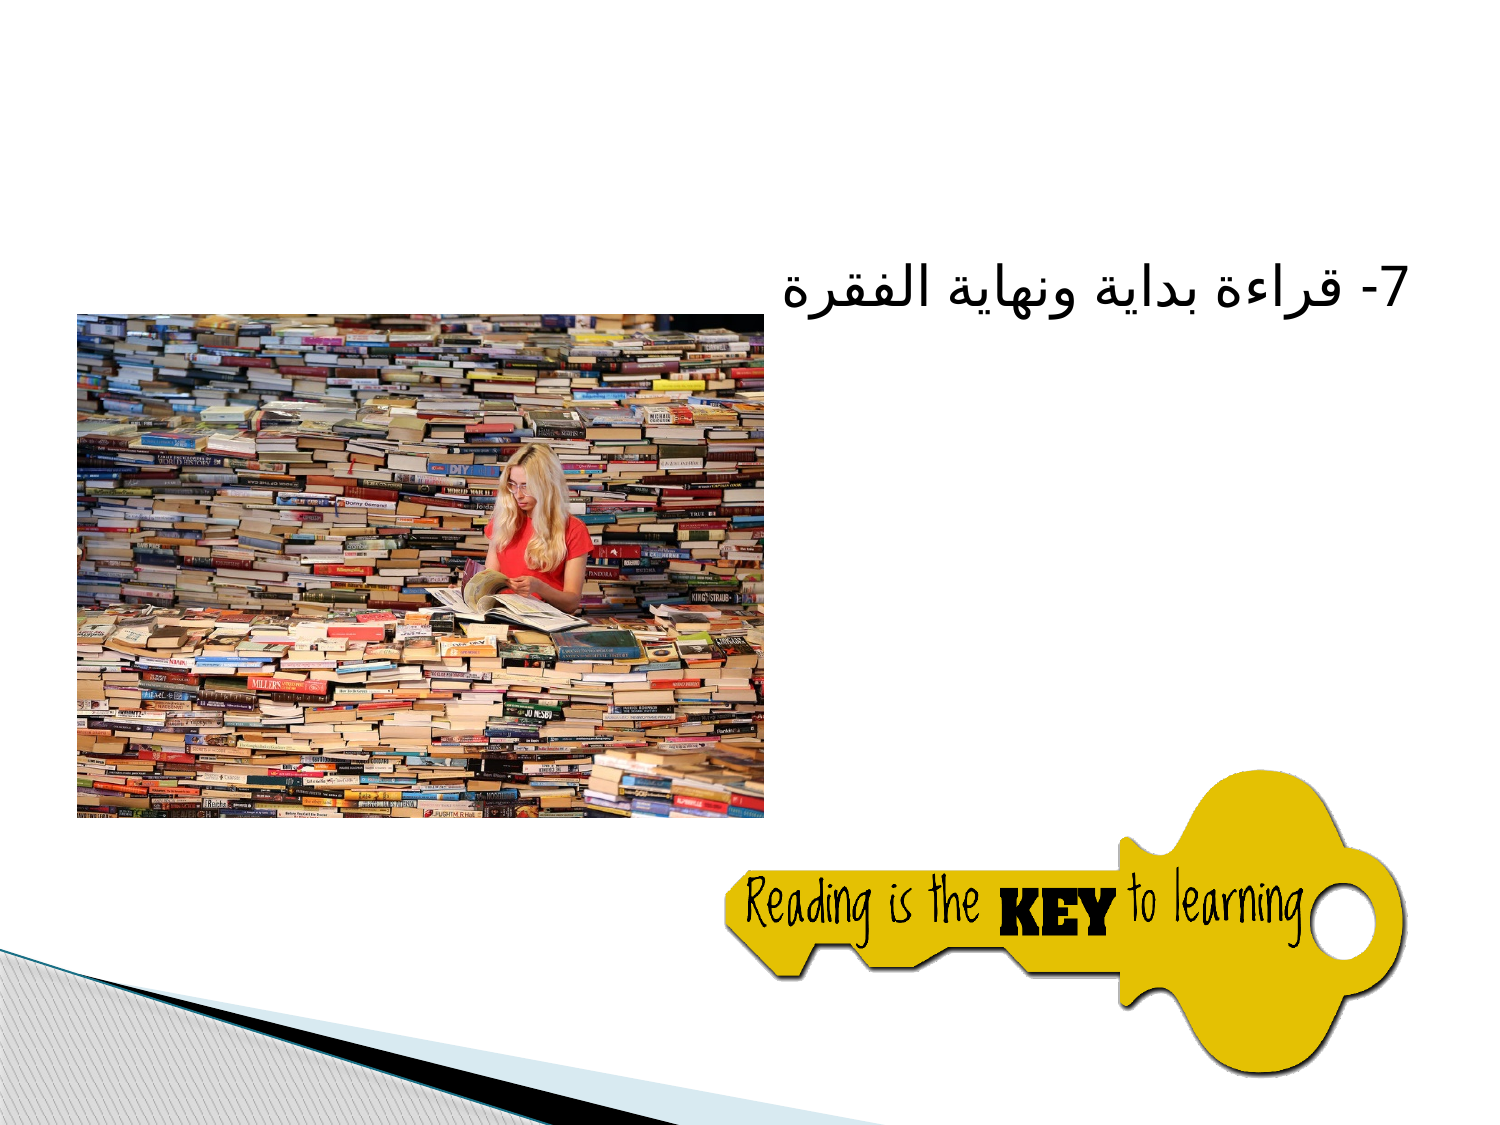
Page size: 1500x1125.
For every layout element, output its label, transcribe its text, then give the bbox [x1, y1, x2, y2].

list 7- قراءة بداية ونهاية الفقرة [75, 243, 1425, 986]
picture [77, 314, 1418, 1085]
